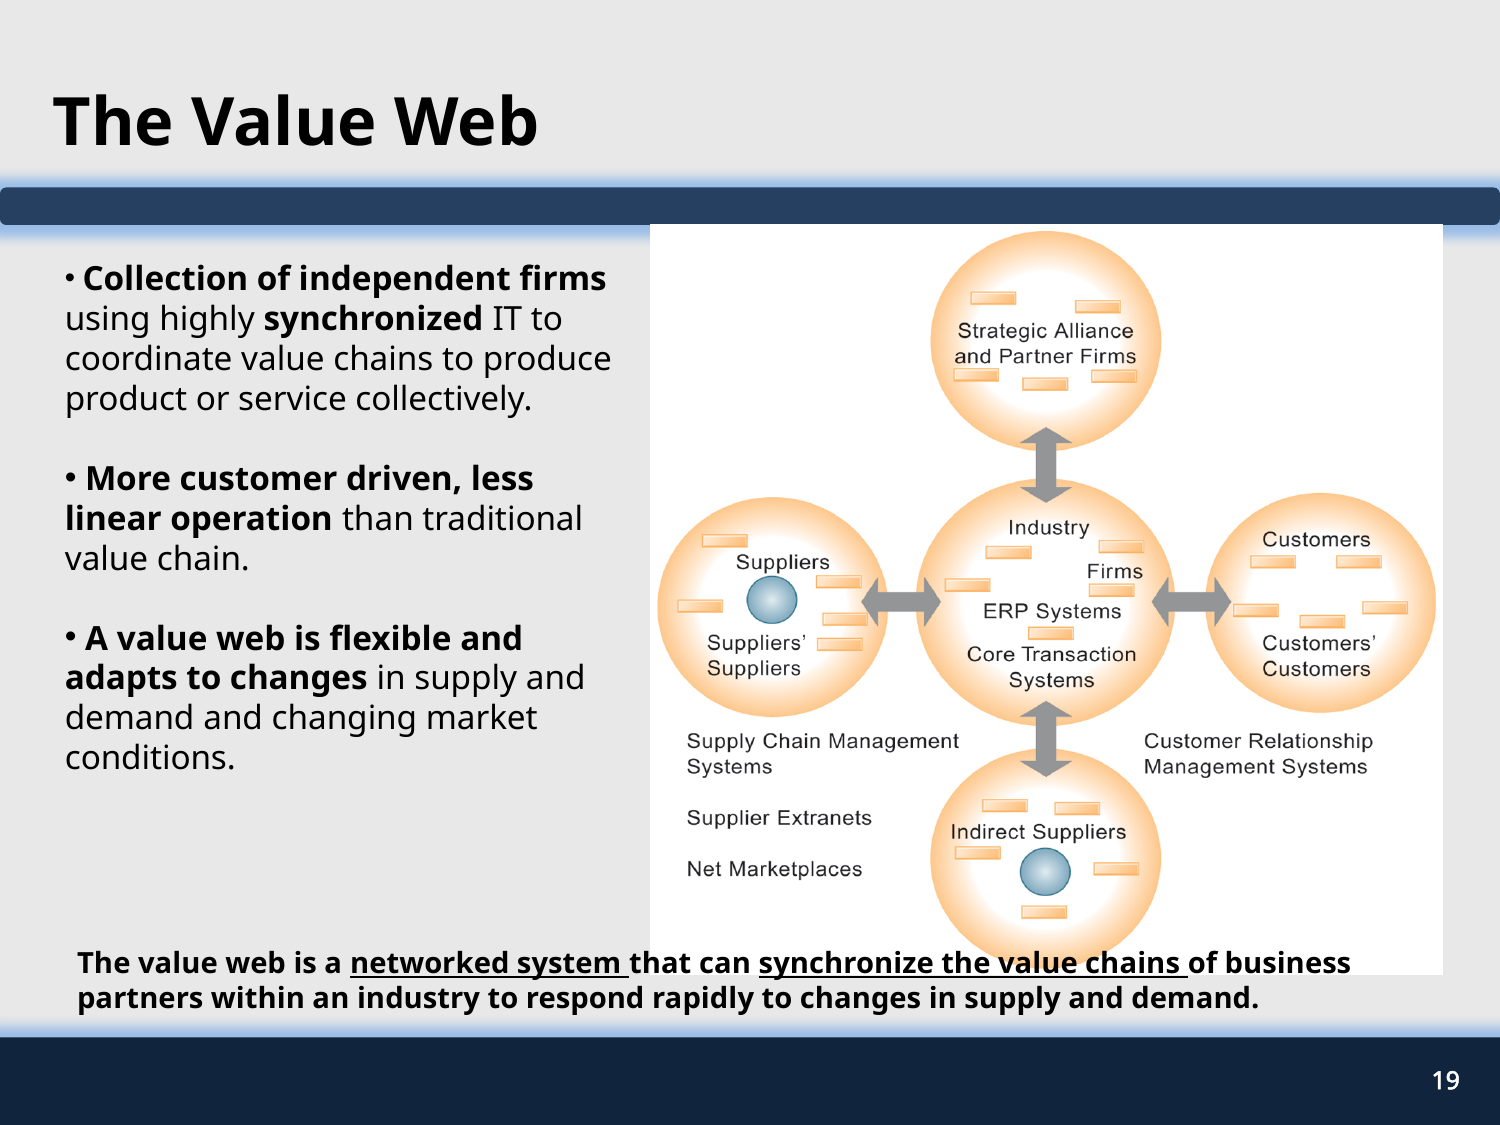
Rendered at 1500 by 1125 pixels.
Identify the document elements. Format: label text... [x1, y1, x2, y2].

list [649, 224, 1443, 976]
slide_number 19 [1412, 1050, 1475, 1113]
text_box The value web is a networked system that can synchronize the value chains of business partners within an industry to respond rapidly to changes in supply and demand. [62, 937, 1425, 1023]
text_box Collection of independent firms using highly synchronized IT to coordinate value chains to produce product or service collectively. More customer driven, less linear operation than traditional value chain. A value web is flexible and adapts to changes in supply and demand and changing market conditions. [49, 249, 644, 784]
title The Value Web [37, 62, 1338, 176]
